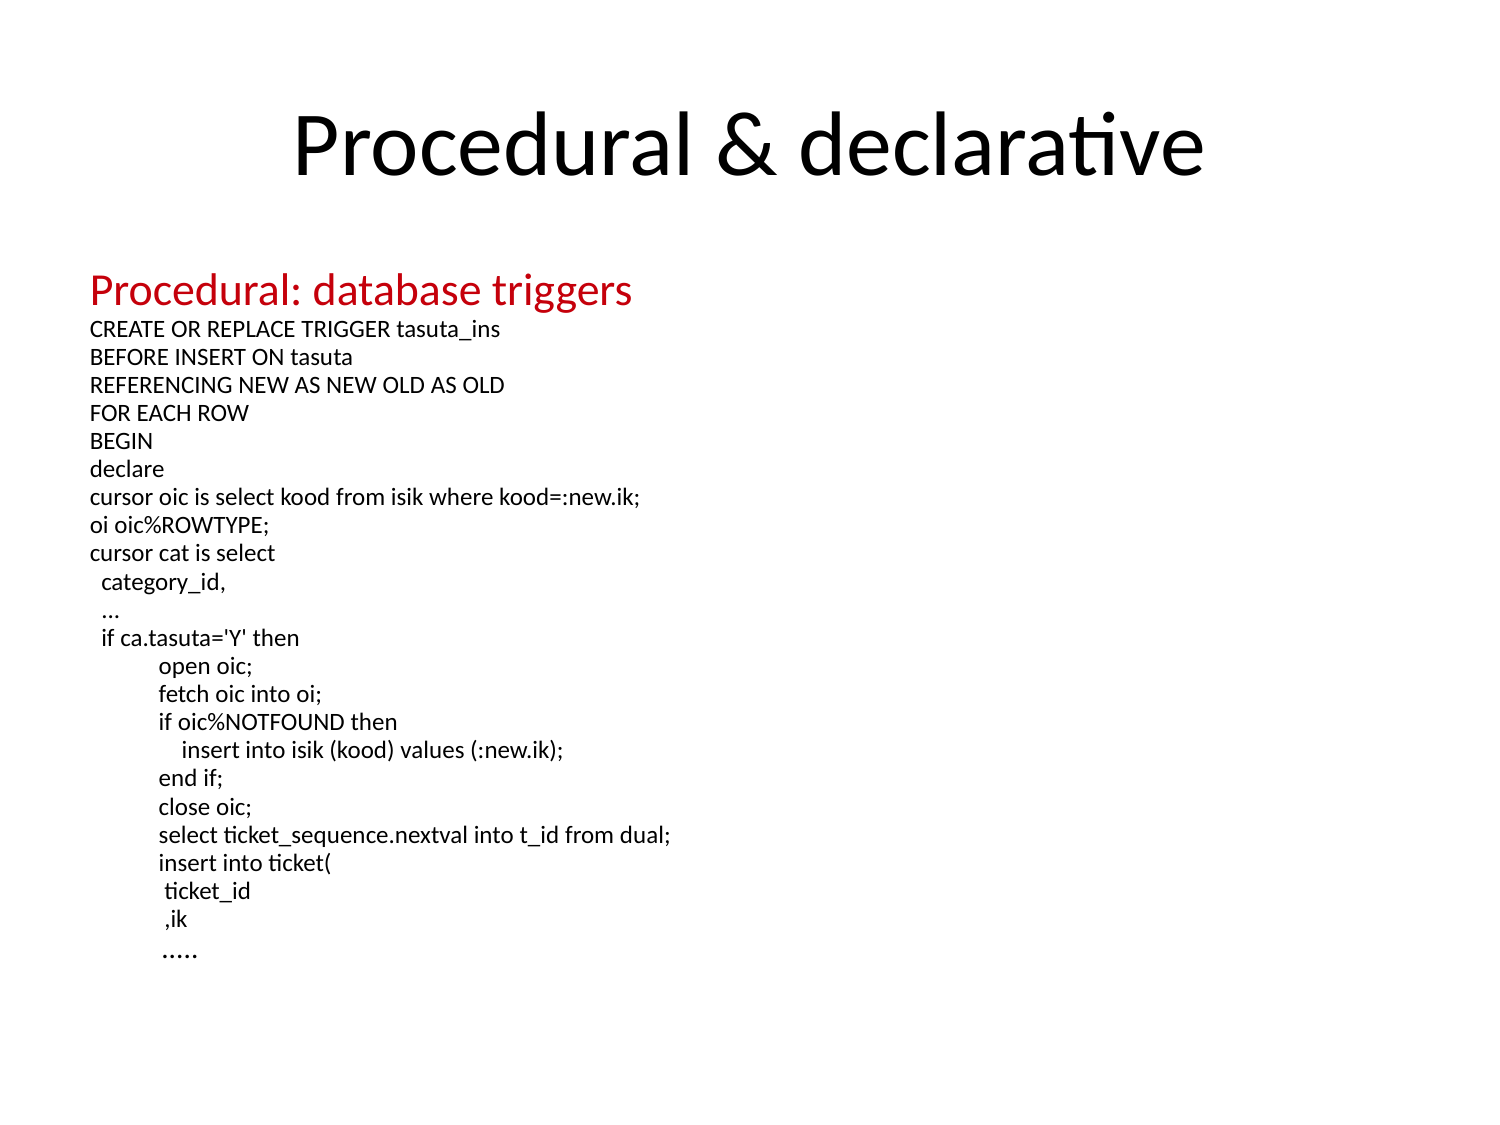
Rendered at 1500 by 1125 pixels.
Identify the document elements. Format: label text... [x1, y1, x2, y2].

text_box Procedural: database triggers CREATE OR REPLACE TRIGGER tasuta_ins BEFORE INSERT ON tasuta REFERENCING NEW AS NEW OLD AS OLD FOR EACH ROW BEGIN declare cursor oic is select kood from isik where kood=:new.ik; oi oic%ROWTYPE; cursor cat is select category_id, ... if ca.tasuta='Y' then open oic; fetch oic into oi; if oic%NOTFOUND then insert into isik (kood) values (:new.ik); end if; close oic; select ticket_sequence.nextval into t_id from dual; insert into ticket( ticket_id ,ik ..... [74, 262, 1425, 1005]
title Procedural & declarative [75, 45, 1425, 233]
